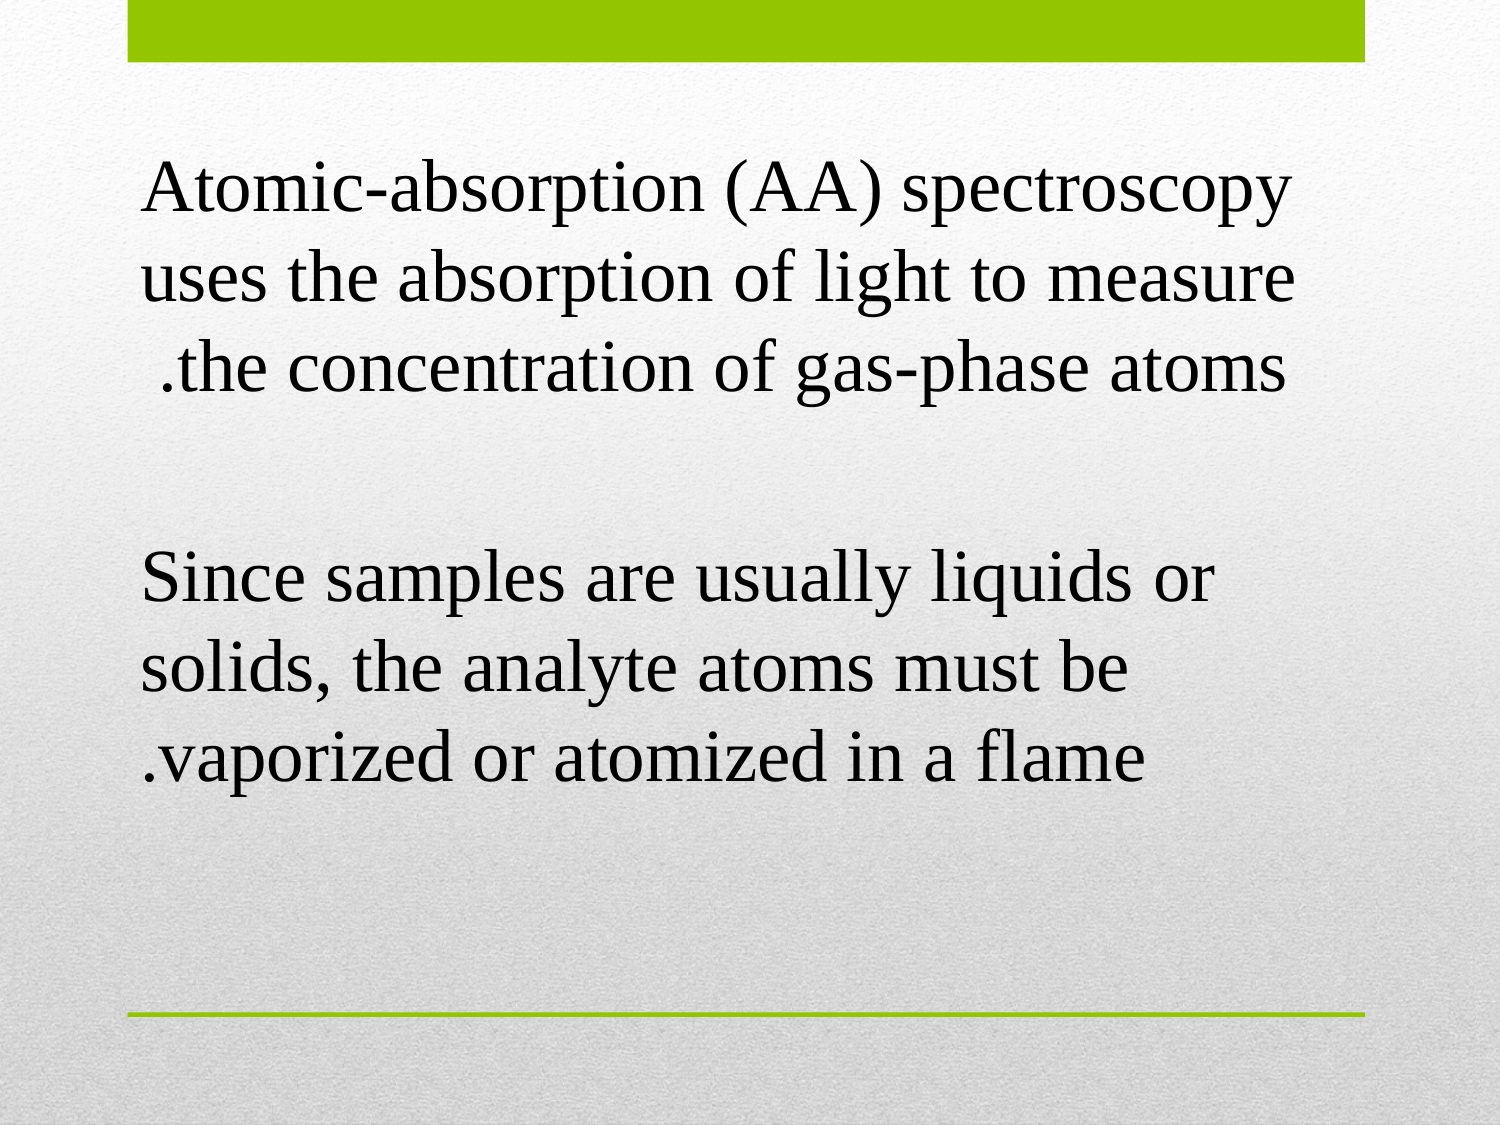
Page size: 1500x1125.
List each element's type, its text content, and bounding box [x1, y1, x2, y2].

list Atomic-absorption (AA) spectroscopy uses the absorption of light to measure the concentration of gas-phase atoms. Since samples are usually liquids or solids, the analyte atoms must be vaporized or atomized in a flame. [125, 237, 1375, 800]
